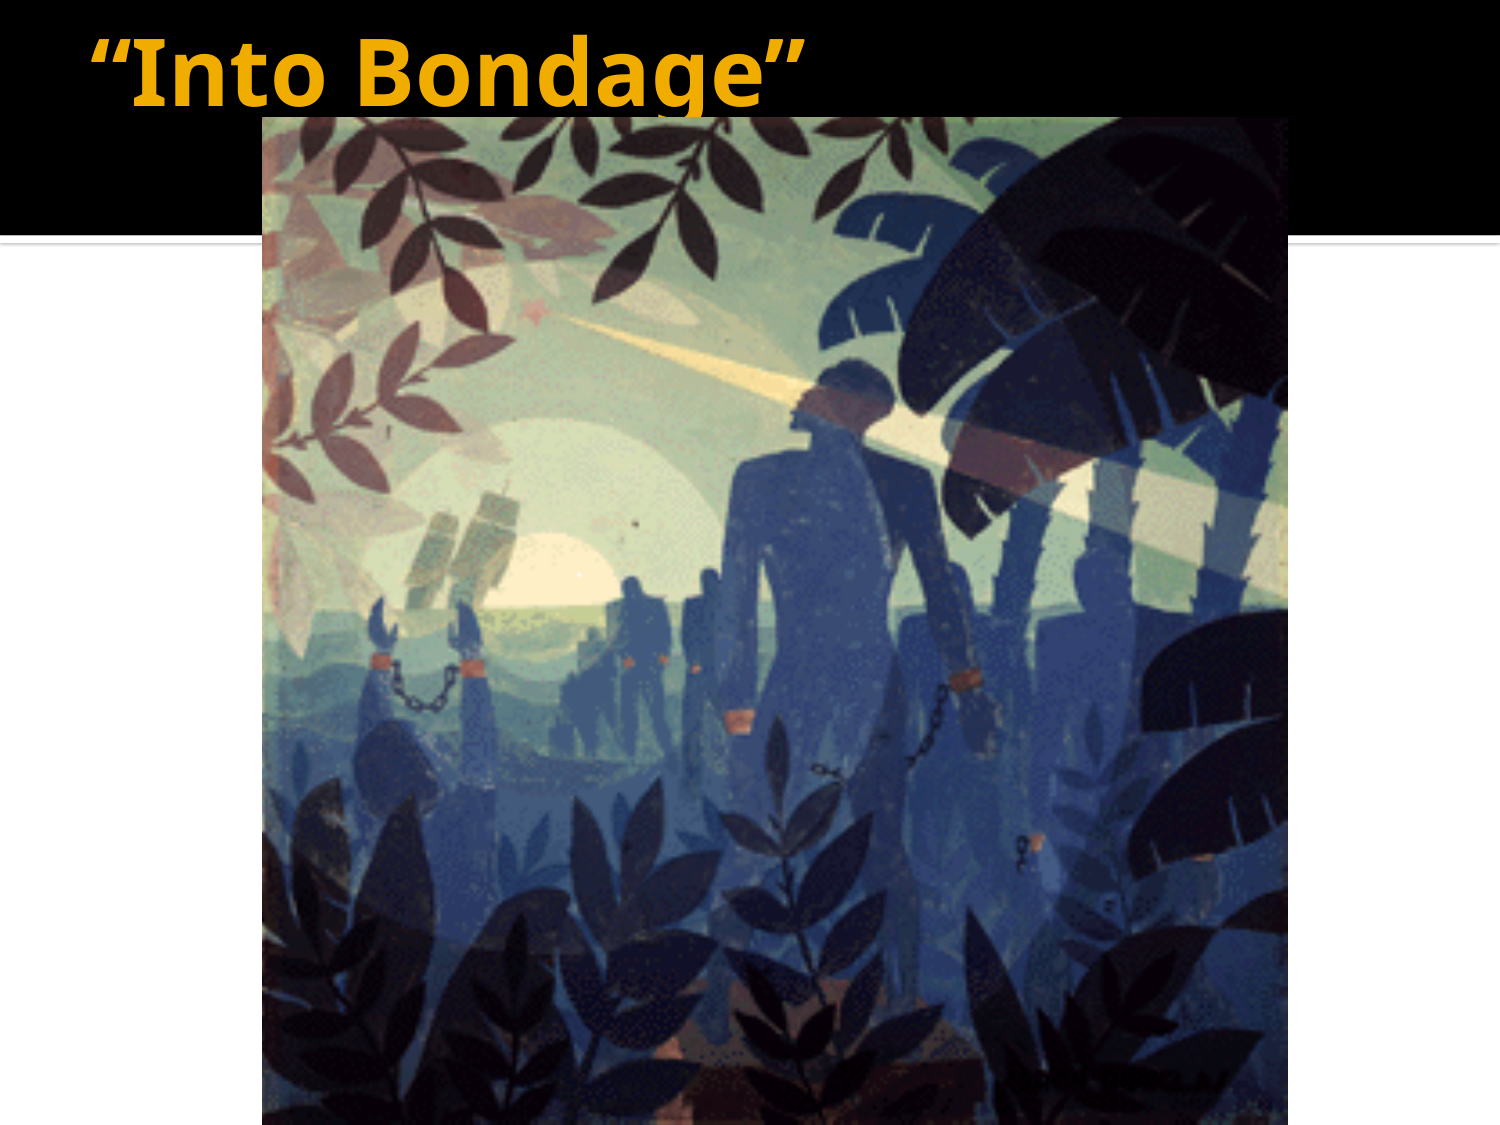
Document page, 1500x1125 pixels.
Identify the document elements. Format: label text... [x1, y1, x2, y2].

title “Into Bondage” [75, 0, 1425, 163]
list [262, 117, 1288, 1125]
